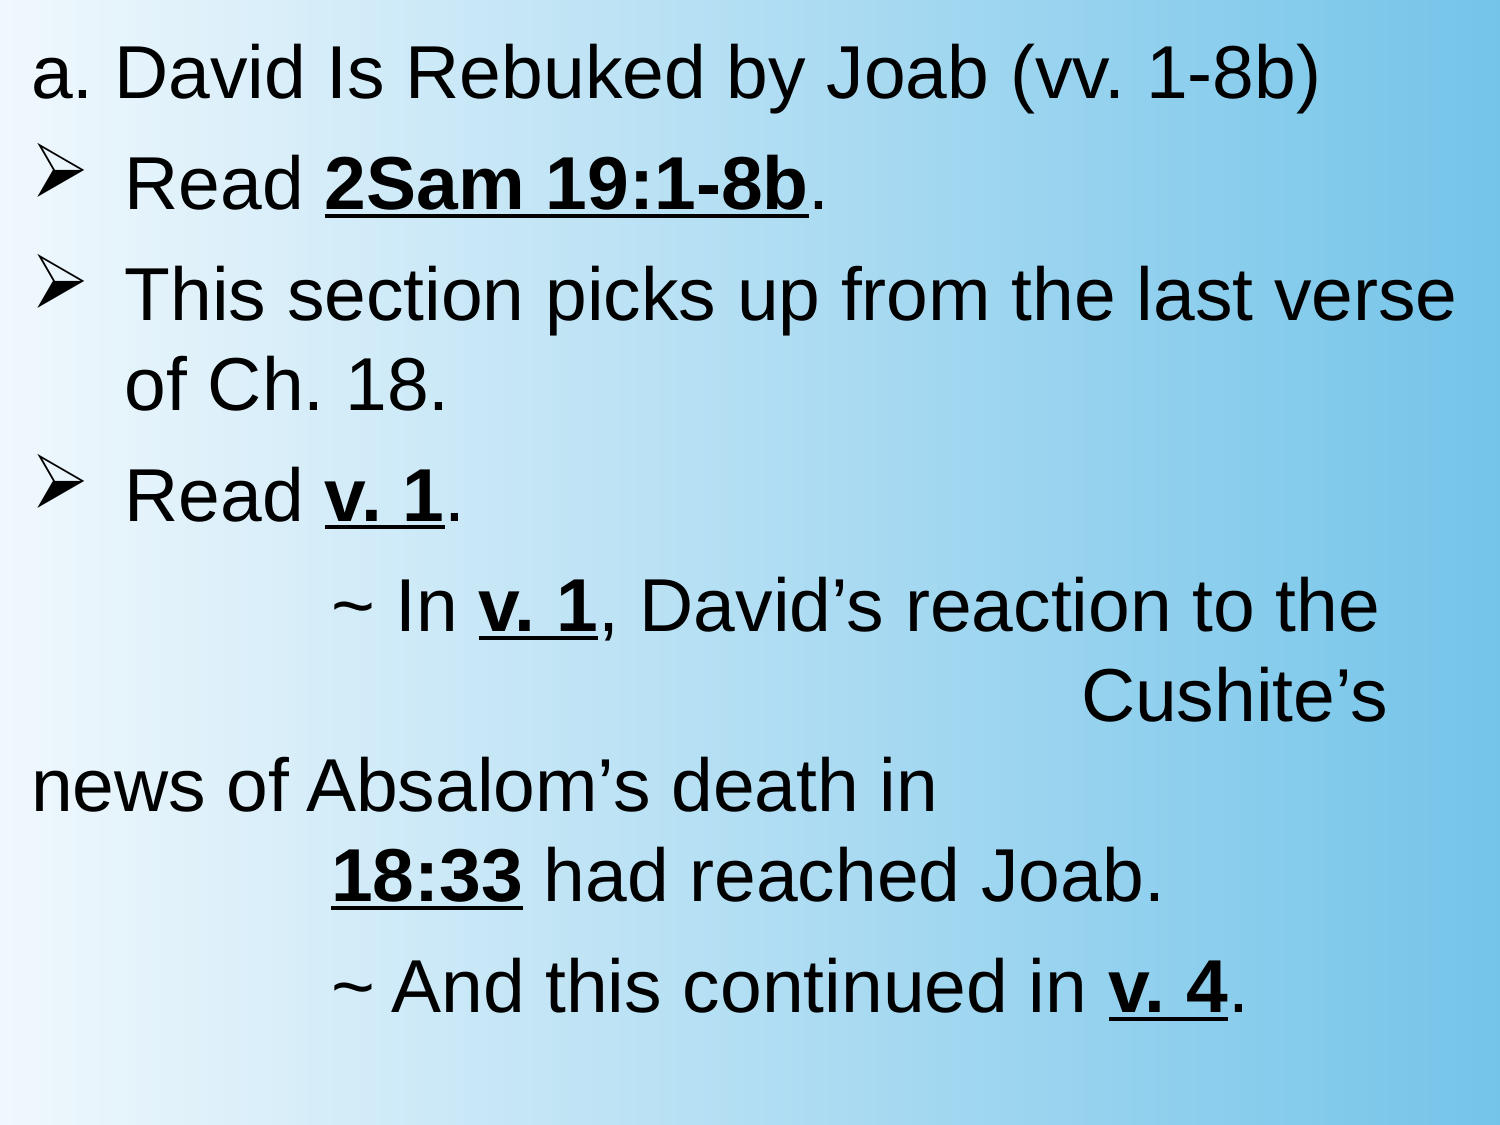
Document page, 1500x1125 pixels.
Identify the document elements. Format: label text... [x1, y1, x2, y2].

subtitle a. David Is Rebuked by Joab (vv. 1-8b) Read 2Sam 19:1-8b. This section picks up from the last verse of Ch. 18. Read v. 1. ~ In v. 1, David’s reaction to the Cushite’s news of Absalom’s death in 18:33 had reached Joab. ~ And this continued in v. 4. [16, 16, 1482, 1104]
